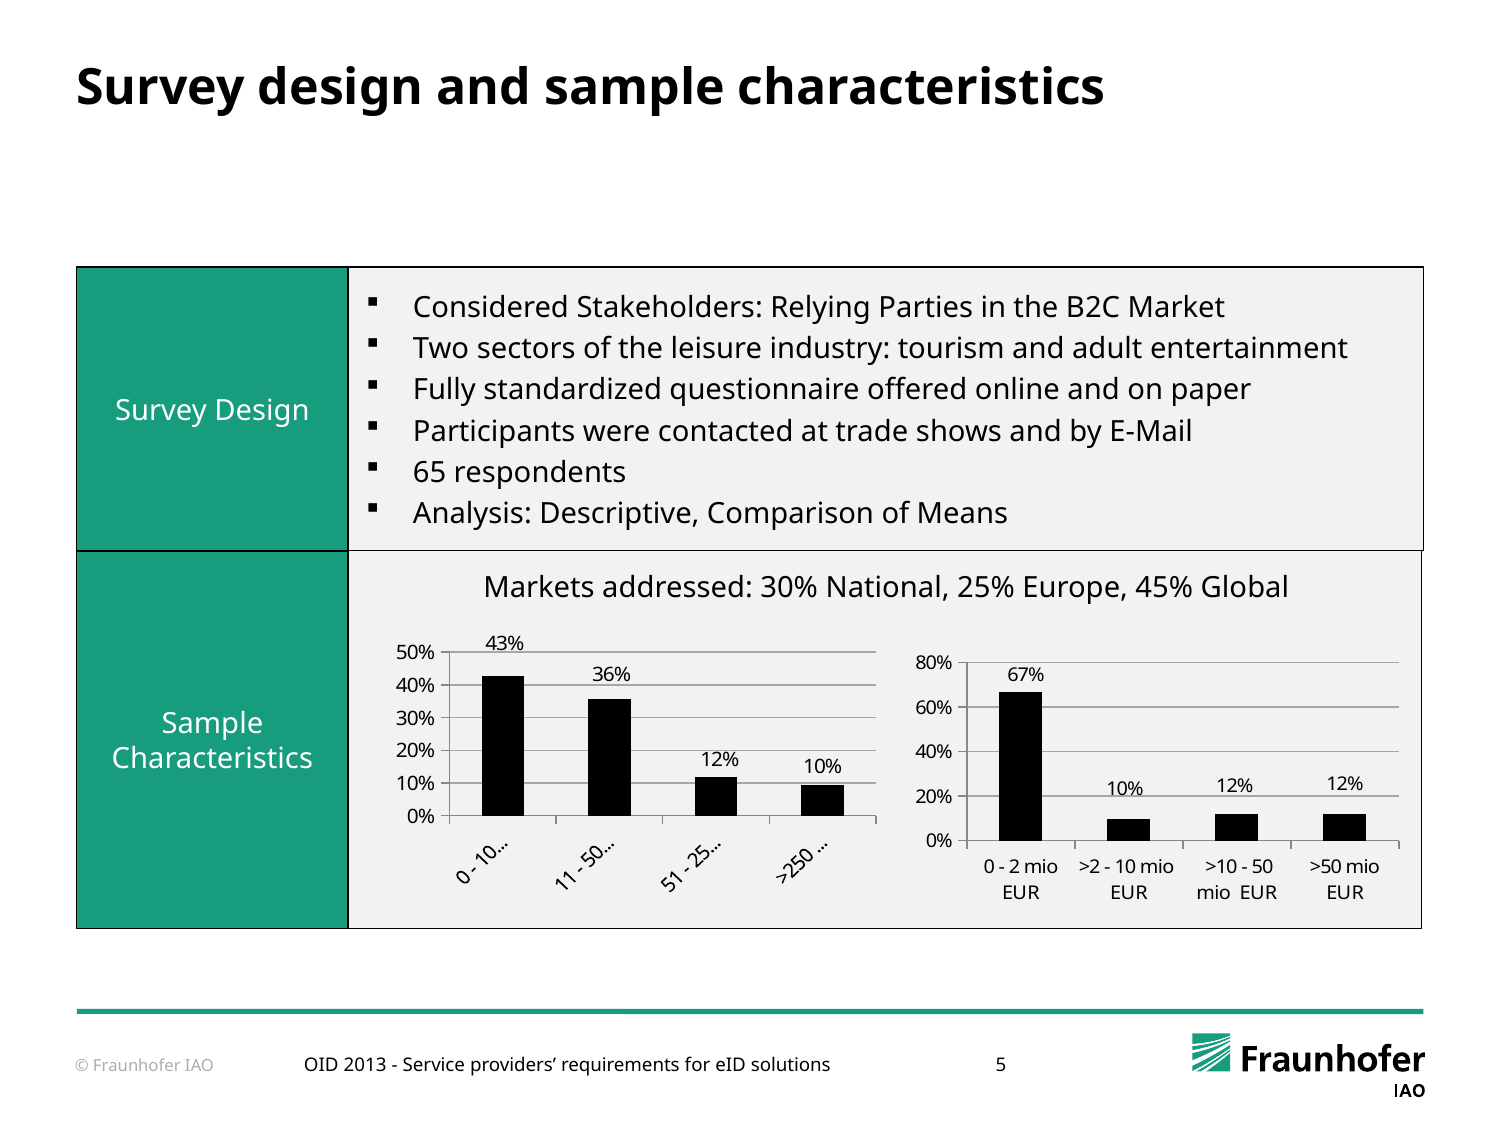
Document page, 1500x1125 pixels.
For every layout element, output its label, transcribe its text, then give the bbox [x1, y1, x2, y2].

text_box Survey Design [76, 267, 348, 551]
text_box Markets addressed: 30% National, 25% Europe, 45% Global [348, 551, 1422, 929]
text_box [371, 625, 1400, 906]
text_box Considered Stakeholders: Relying Parties in the B2C Market Two sectors of the leisure industry: tourism and adult entertainment Fully standardized questionnaire offered online and on paper Participants were contacted at trade shows and by E-Mail 65 respondents Analysis: Descriptive, Comparison of Means [348, 267, 1424, 551]
title Survey design and sample characteristics [76, 54, 1423, 116]
text_box Sample Characteristics [76, 551, 348, 929]
